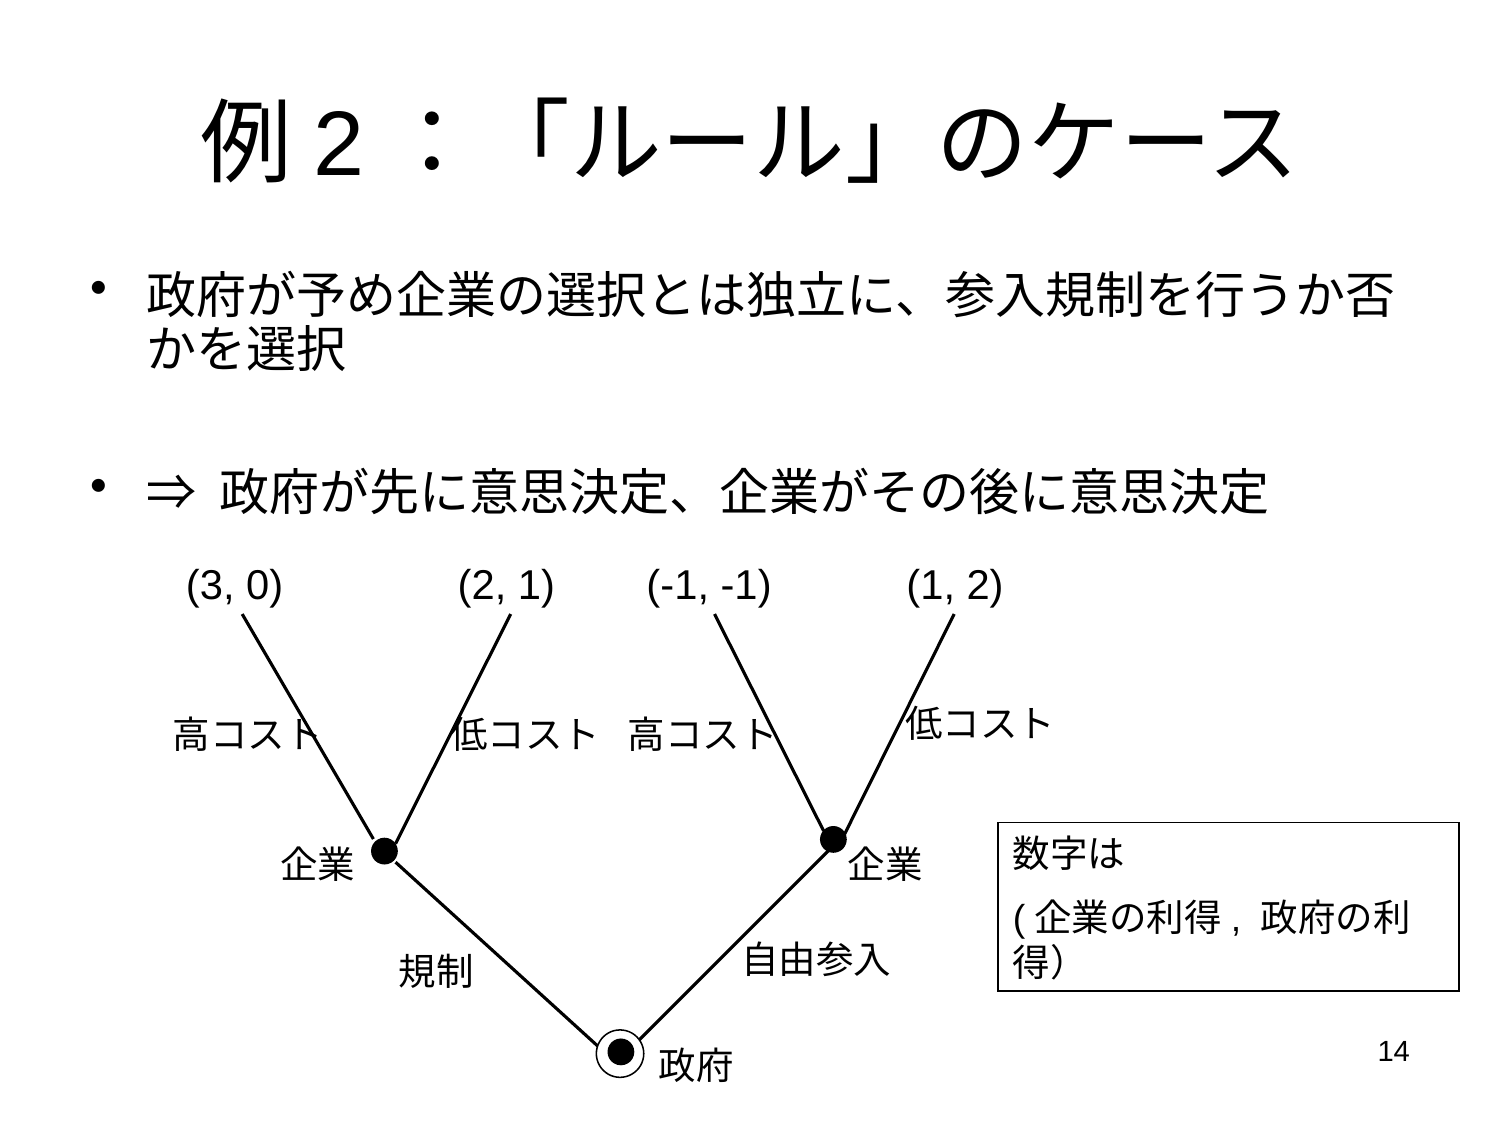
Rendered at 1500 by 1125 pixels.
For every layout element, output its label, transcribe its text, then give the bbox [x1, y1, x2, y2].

slide_number 14 [1074, 1024, 1426, 1103]
text_box 高コスト [608, 704, 798, 772]
text_box 高コスト [171, 704, 325, 775]
text_box 数字は (企業の利得, 政府の利得） [998, 822, 1459, 991]
text_box 企業 [832, 834, 968, 880]
text_box 低コスト [430, 704, 620, 764]
text_box [596, 1029, 644, 1078]
text_box [608, 1039, 634, 1065]
text_box 企業 [265, 834, 401, 880]
text_box (-1, -1) [631, 550, 774, 600]
text_box 自由参入 [726, 928, 904, 988]
text_box (3, 0) [171, 550, 313, 593]
title 例2：「ルール」のケース [75, 45, 1425, 233]
list 政府が予め企業の選択とは独立に、参入規制を行うか否かを選択 ⇒ 政府が先に意思決定、企業がその後に意思決定 [75, 262, 1425, 516]
text_box 規制 [383, 940, 491, 1002]
text_box 低コスト [891, 692, 1069, 764]
text_box (2, 1) [442, 550, 629, 600]
text_box (1, 2) [891, 550, 1022, 600]
text_box [820, 826, 845, 852]
text_box 政府 [643, 1034, 779, 1087]
